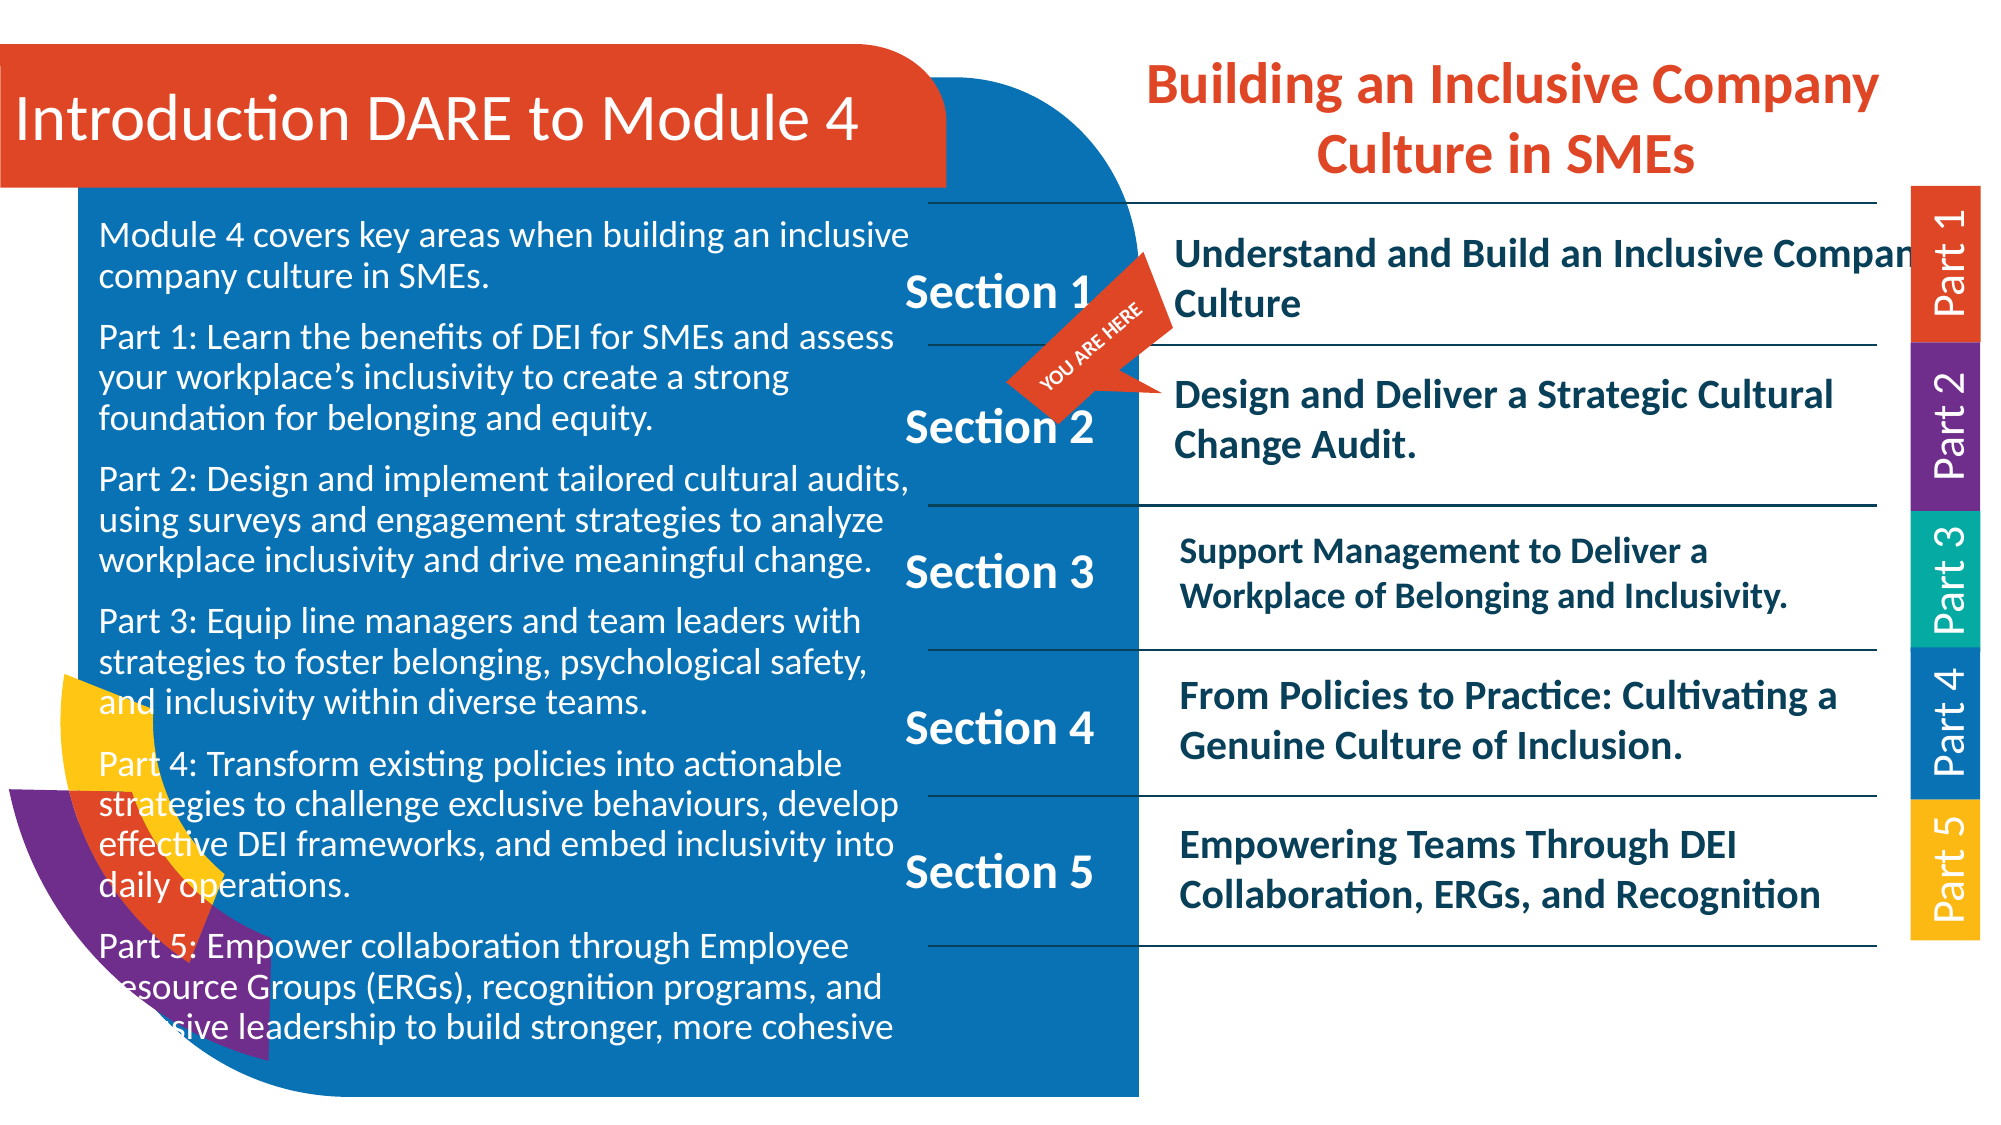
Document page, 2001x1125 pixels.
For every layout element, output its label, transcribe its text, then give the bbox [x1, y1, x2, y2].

text_box Section 2 [848, 371, 1152, 485]
text_box Section 4 [848, 671, 1152, 785]
text_box Part 1 [1910, 185, 1981, 342]
text_box Empowering Teams Through DEI Collaboration, ERGs, and Recognition [1164, 809, 1910, 923]
text_box Support Management to Deliver a Workplace of Belonging and Inclusivity. [1164, 518, 1818, 624]
list Module 4 covers key areas when building an inclusive company culture in SMEs. Part 1: Learn the benefits of DEI for SMEs and assess your workplace’s inclusivity to create a strong foundation for belonging and equity. Part 2: Design and implement tailored cultural audits, using surveys and engagement strategies to analyze workplace inclusivity and drive meaningful change. Part 3: Equip line managers and team leaders with strategies to foster belonging, psychological safety, and inclusivity within diverse teams. Part 4: Transform existing policies into actionable strategies to challenge exclusive behaviours, develop effective DEI frameworks, and embed inclusivity into daily operations. Part 5: Empower collaboration through Employee Resource Groups (ERGs), recognition programs, and inclusive leadership to build stronger, more cohesive teams. [84, 207, 936, 1033]
text_box Section 1 [848, 235, 1152, 349]
text_box From Policies to Practice: Cultivating a Genuine Culture of Inclusion. [1164, 661, 1910, 775]
text_box Understand and Build an Inclusive Company Culture [1159, 219, 1910, 333]
text_box Part 4 [1910, 647, 1981, 799]
text_box Section 3 [848, 516, 1152, 630]
text_box Section 5 [848, 815, 1152, 929]
text_box Part 5 [1910, 799, 1981, 941]
text_box Part 3 [1910, 511, 1981, 647]
list Design and Deliver a Strategic Cultural Change Audit. [1159, 360, 1893, 474]
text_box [1015, 298, 1208, 418]
list Introduction DARE to Module 4 [0, 59, 911, 178]
text_box Part 2 [1910, 342, 1981, 511]
text_box Building an Inclusive Company Culture in SMEs [1107, 38, 1920, 193]
